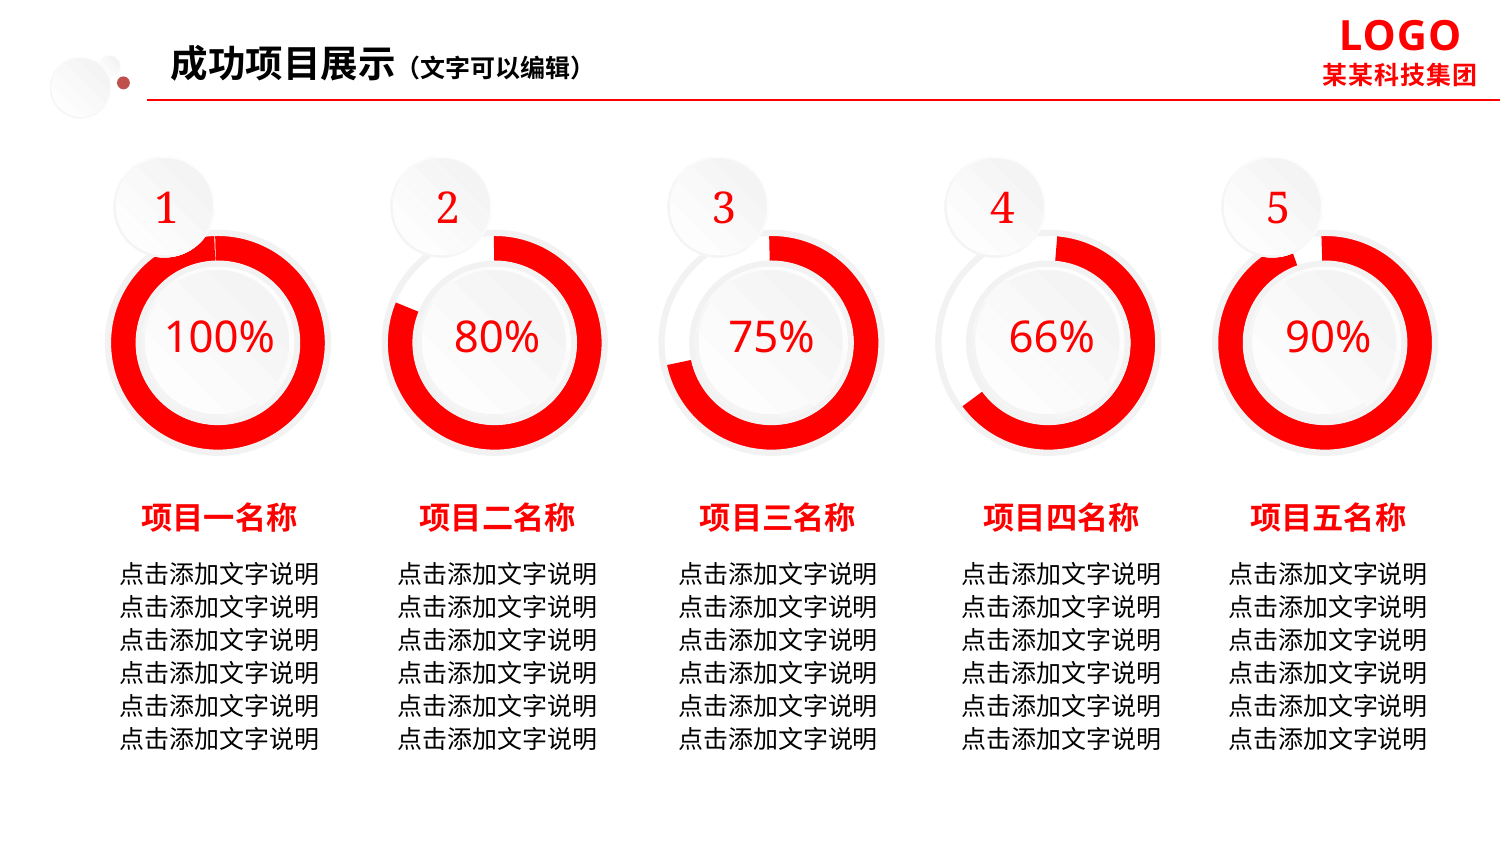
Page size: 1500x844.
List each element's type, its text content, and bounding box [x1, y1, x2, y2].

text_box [113, 155, 216, 276]
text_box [1200, 492, 1456, 762]
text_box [934, 492, 1189, 762]
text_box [650, 492, 906, 762]
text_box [667, 155, 770, 276]
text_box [107, 232, 329, 454]
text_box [384, 232, 605, 454]
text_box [938, 232, 1159, 454]
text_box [1214, 232, 1436, 454]
text_box 成功项目展示（文字可以编辑） [159, 34, 736, 91]
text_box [1221, 155, 1324, 276]
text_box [944, 155, 1047, 276]
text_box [661, 232, 882, 454]
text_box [91, 492, 347, 762]
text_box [390, 155, 493, 276]
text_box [370, 492, 625, 762]
